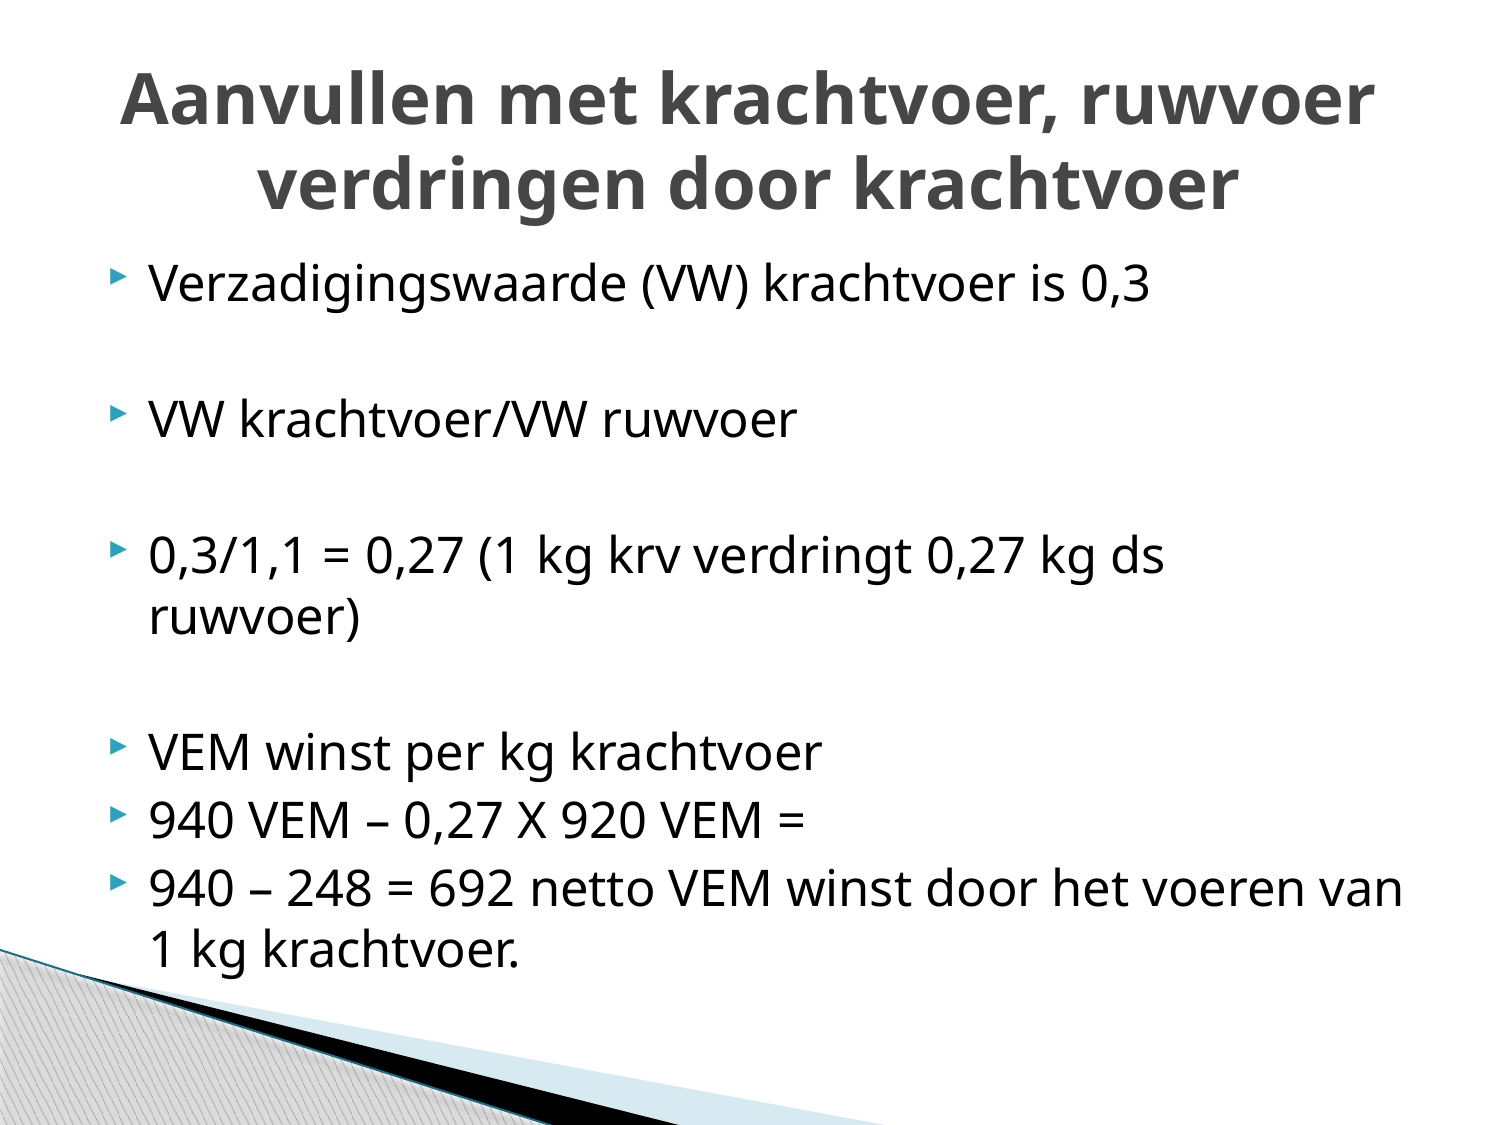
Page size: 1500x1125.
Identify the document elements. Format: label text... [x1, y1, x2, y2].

title Aanvullen met krachtvoer, ruwvoer verdringen door krachtvoer [75, 45, 1425, 233]
list Verzadigingswaarde (VW) krachtvoer is 0,3 VW krachtvoer/VW ruwvoer 0,3/1,1 = 0,27 (1 kg krv verdringt 0,27 kg ds ruwvoer) VEM winst per kg krachtvoer 940 VEM – 0,27 X 920 VEM = 940 – 248 = 692 netto VEM winst door het voeren van 1 kg krachtvoer. [75, 243, 1425, 986]
